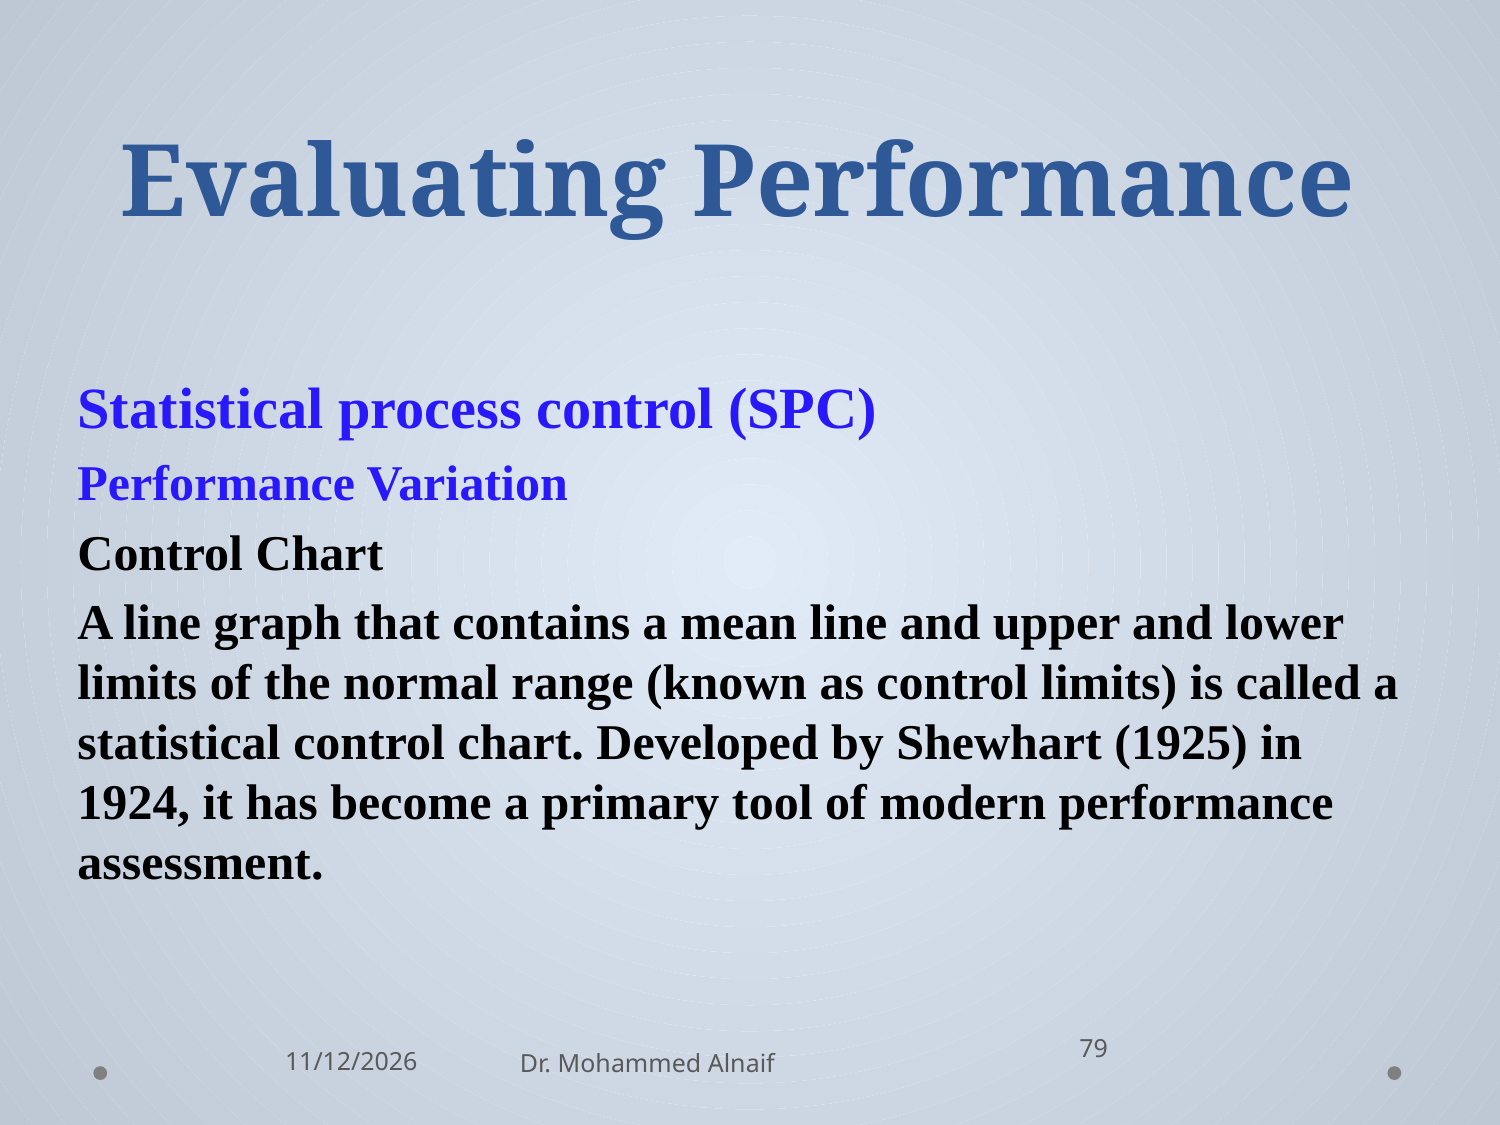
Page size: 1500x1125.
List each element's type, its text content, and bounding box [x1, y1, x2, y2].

subtitle Statistical process control (SPC) Performance Variation Control Chart A line graph that contains a mean line and upper and lower limits of the normal range (known as control limits) is called a statistical control chart. Developed by Shewhart (1925) in 1924, it has become a primary tool of modern performance assessment. [62, 362, 1438, 1013]
footer Dr. Mohammed Alnaif [512, 1025, 988, 1100]
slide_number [75, 1025, 425, 1100]
slide_number 79 [1074, 1012, 1425, 1088]
title Evaluating Performance [100, 78, 1376, 244]
